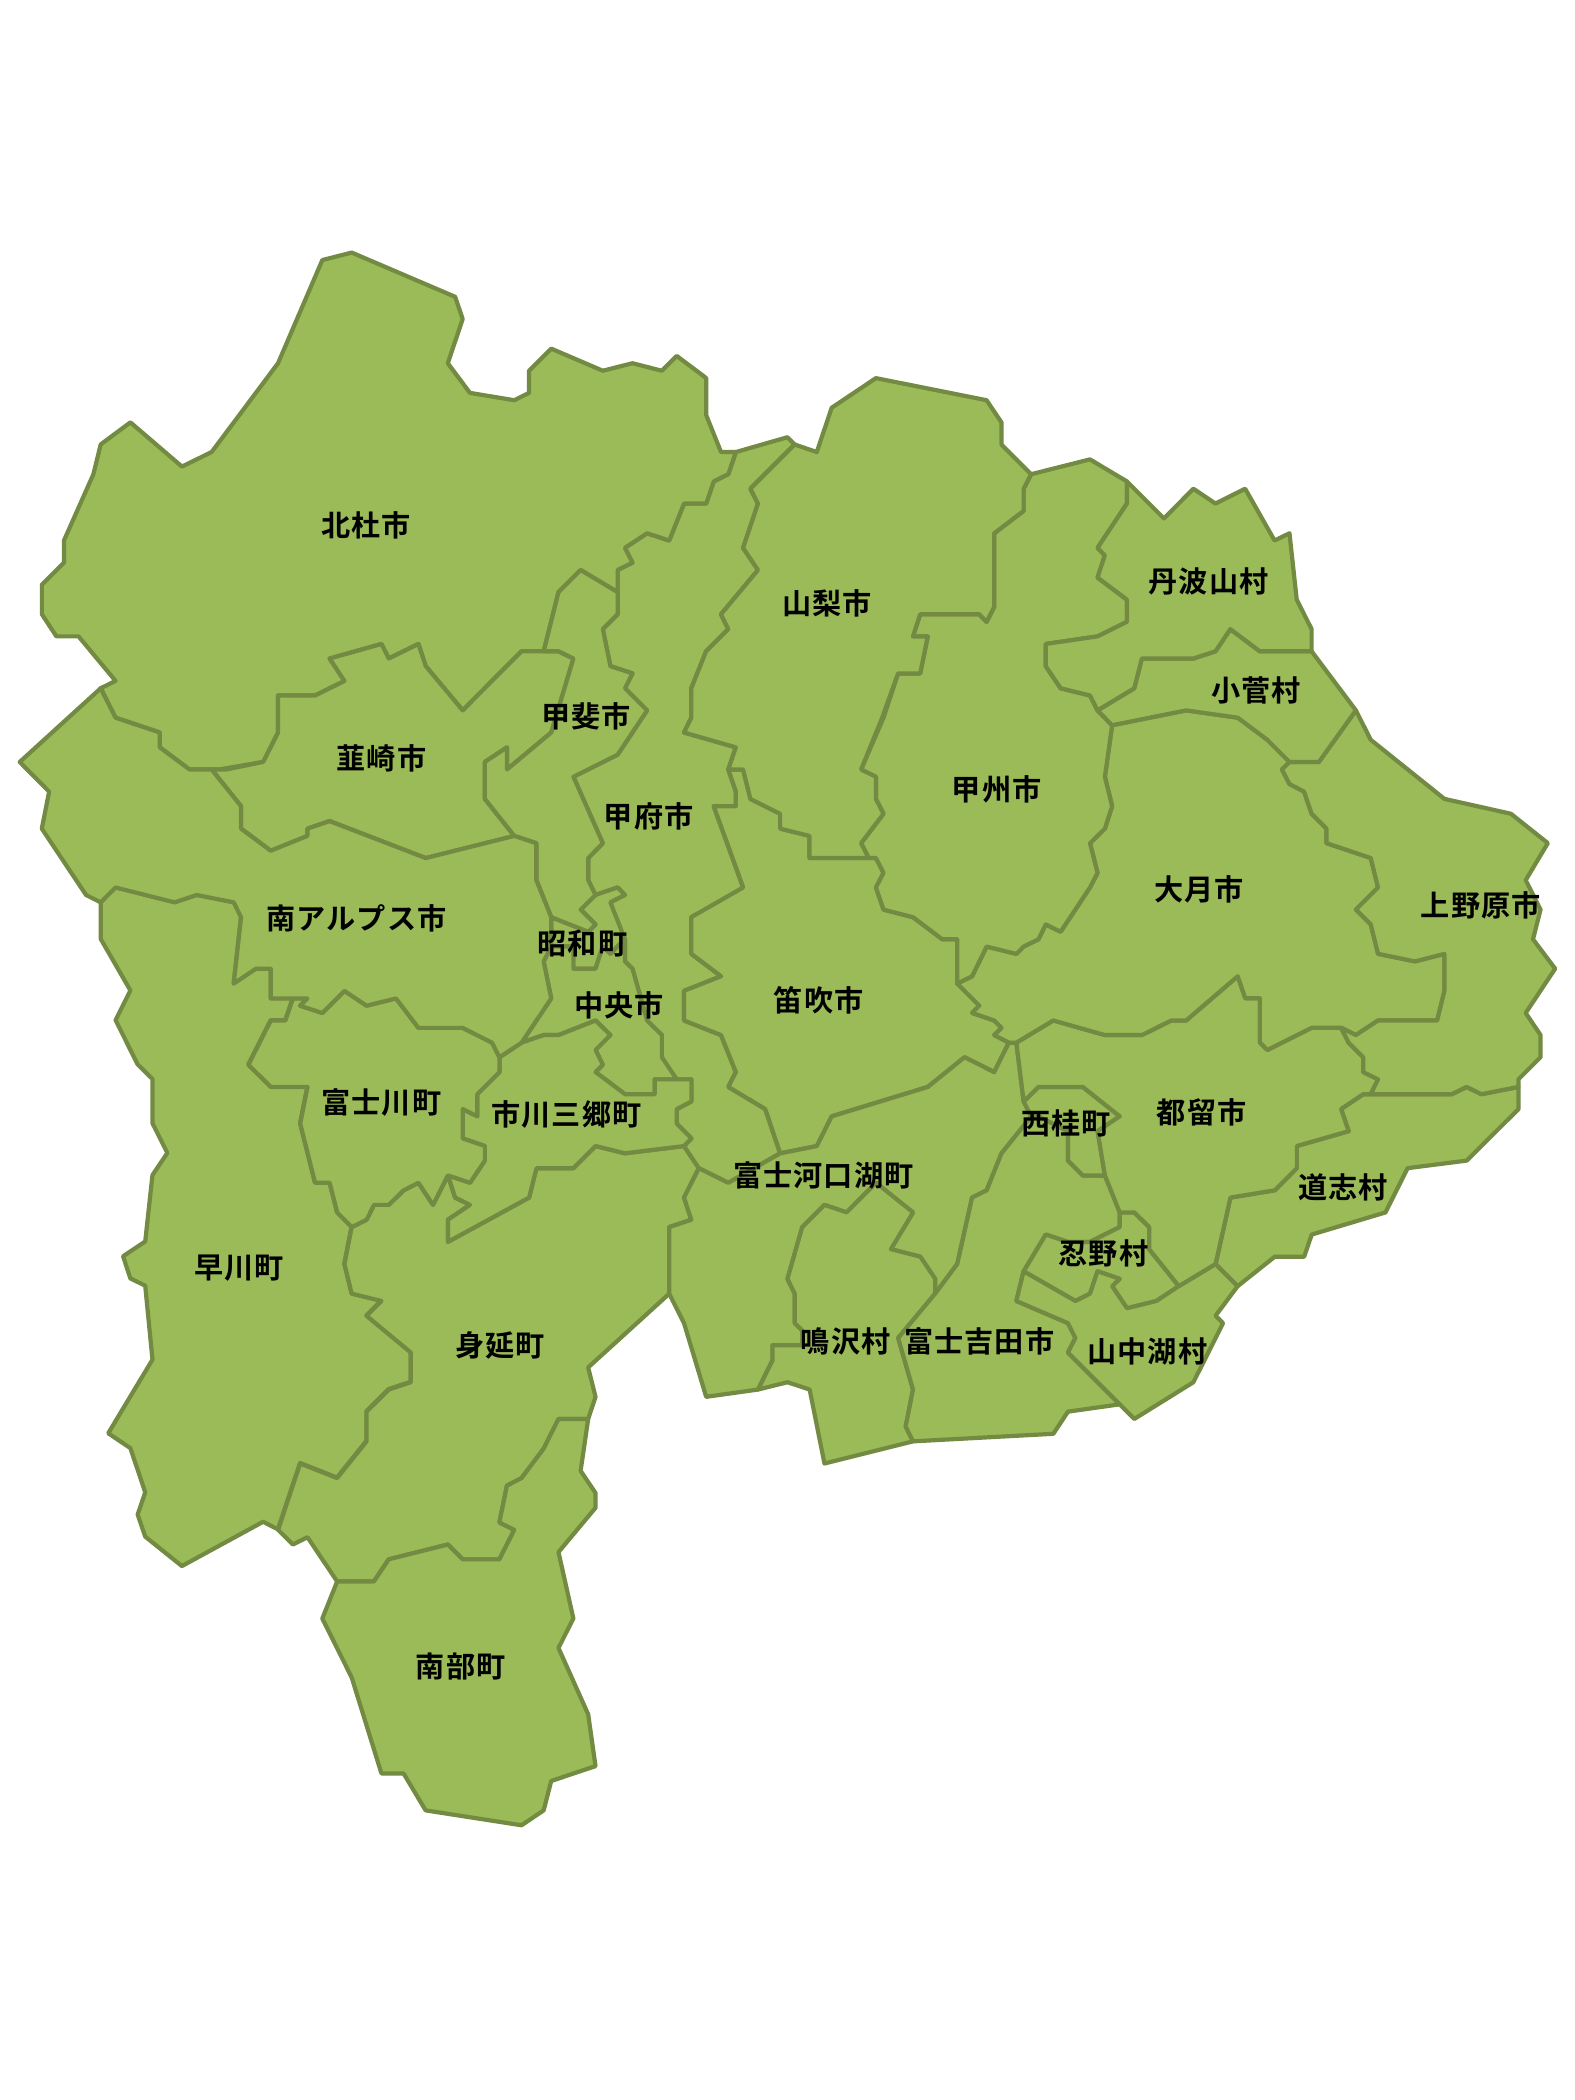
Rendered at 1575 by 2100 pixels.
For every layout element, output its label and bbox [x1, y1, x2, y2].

text_box [19, 252, 1558, 1826]
